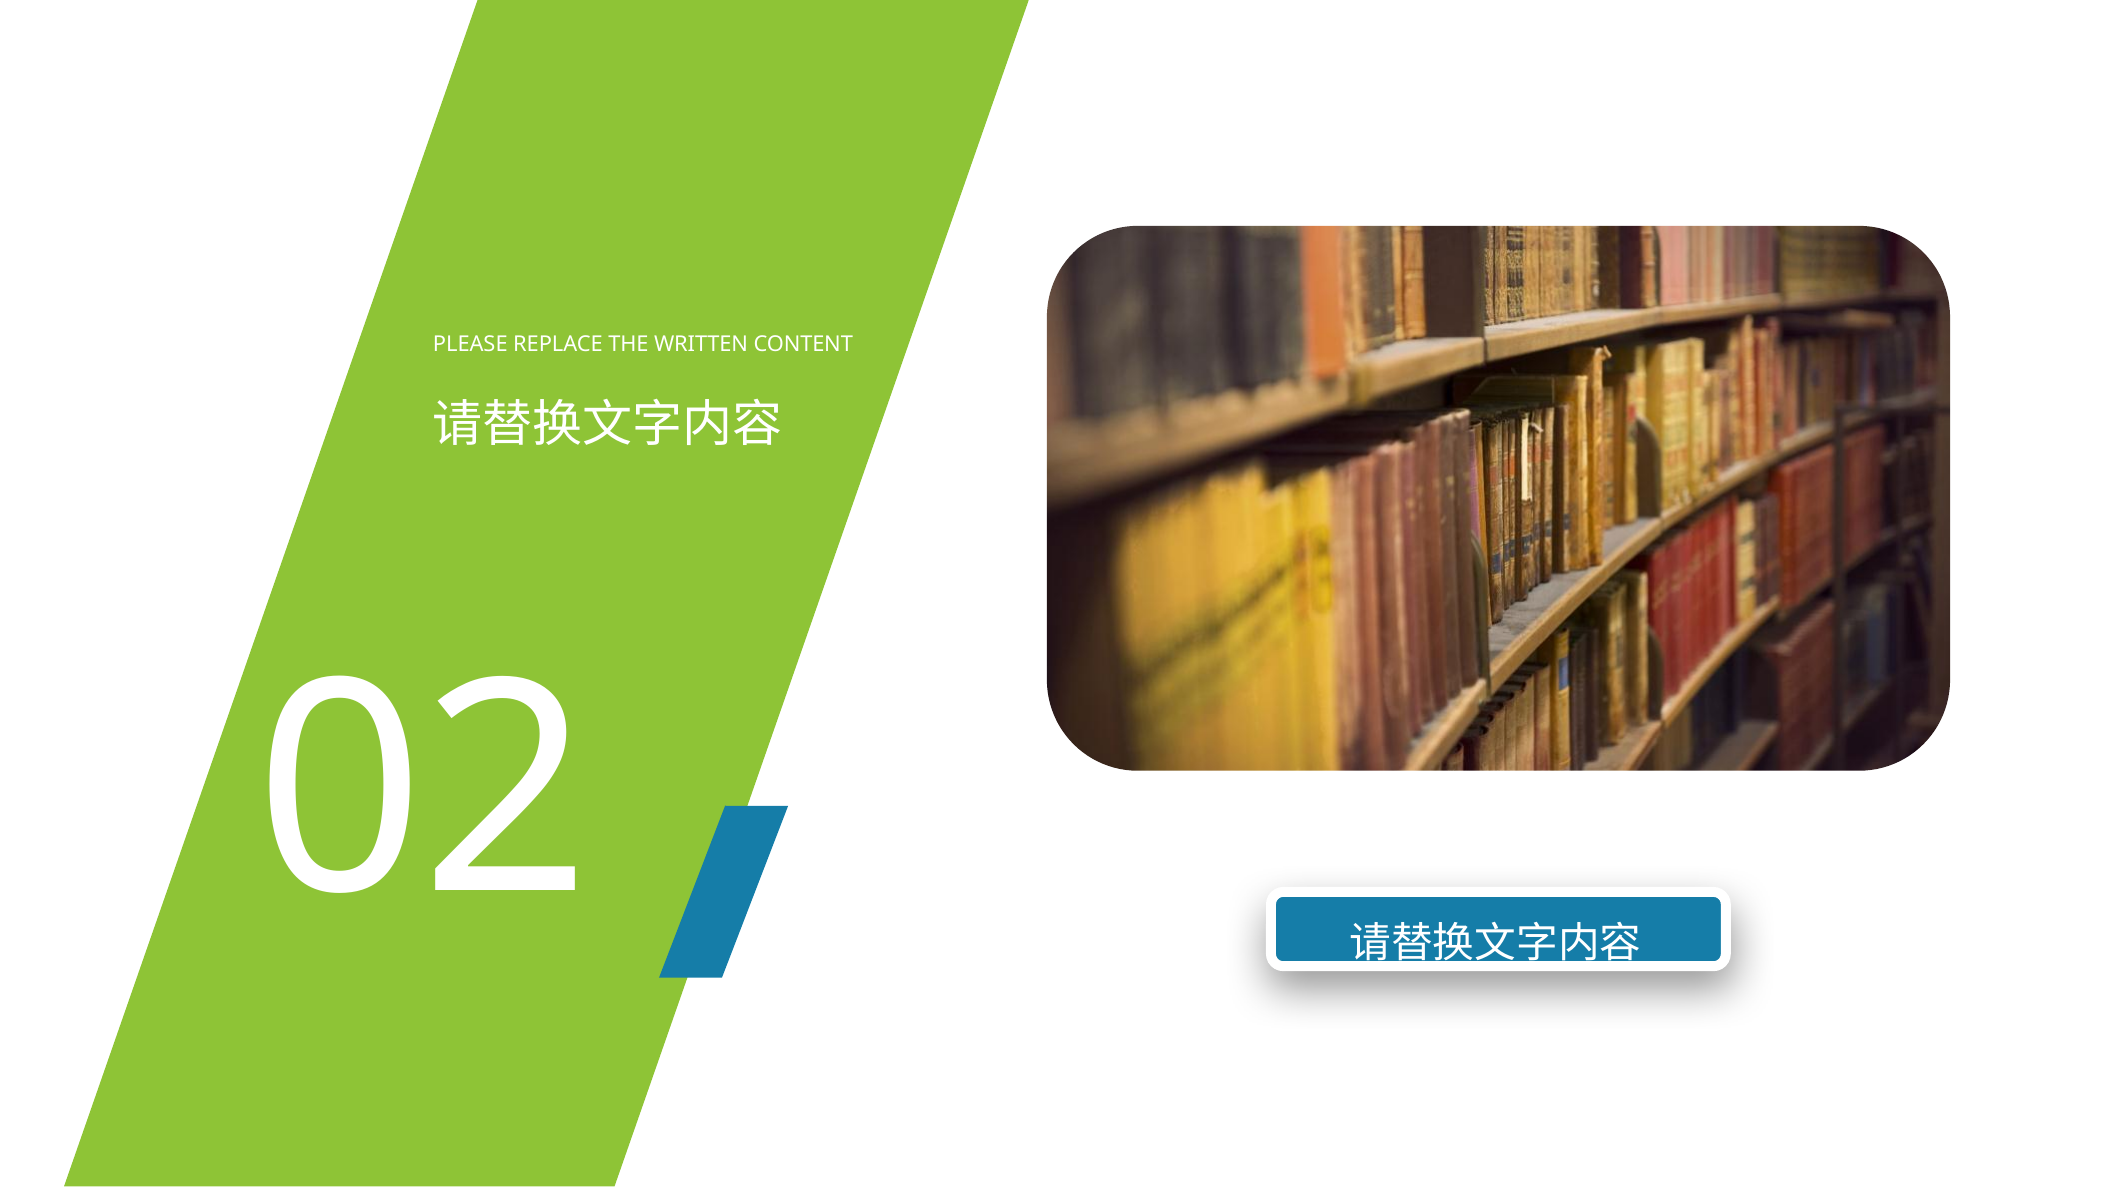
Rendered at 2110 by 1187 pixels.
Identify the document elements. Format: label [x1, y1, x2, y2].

text_box [1045, 224, 1952, 772]
text_box [1270, 883, 1726, 975]
text_box [63, 0, 1029, 1187]
